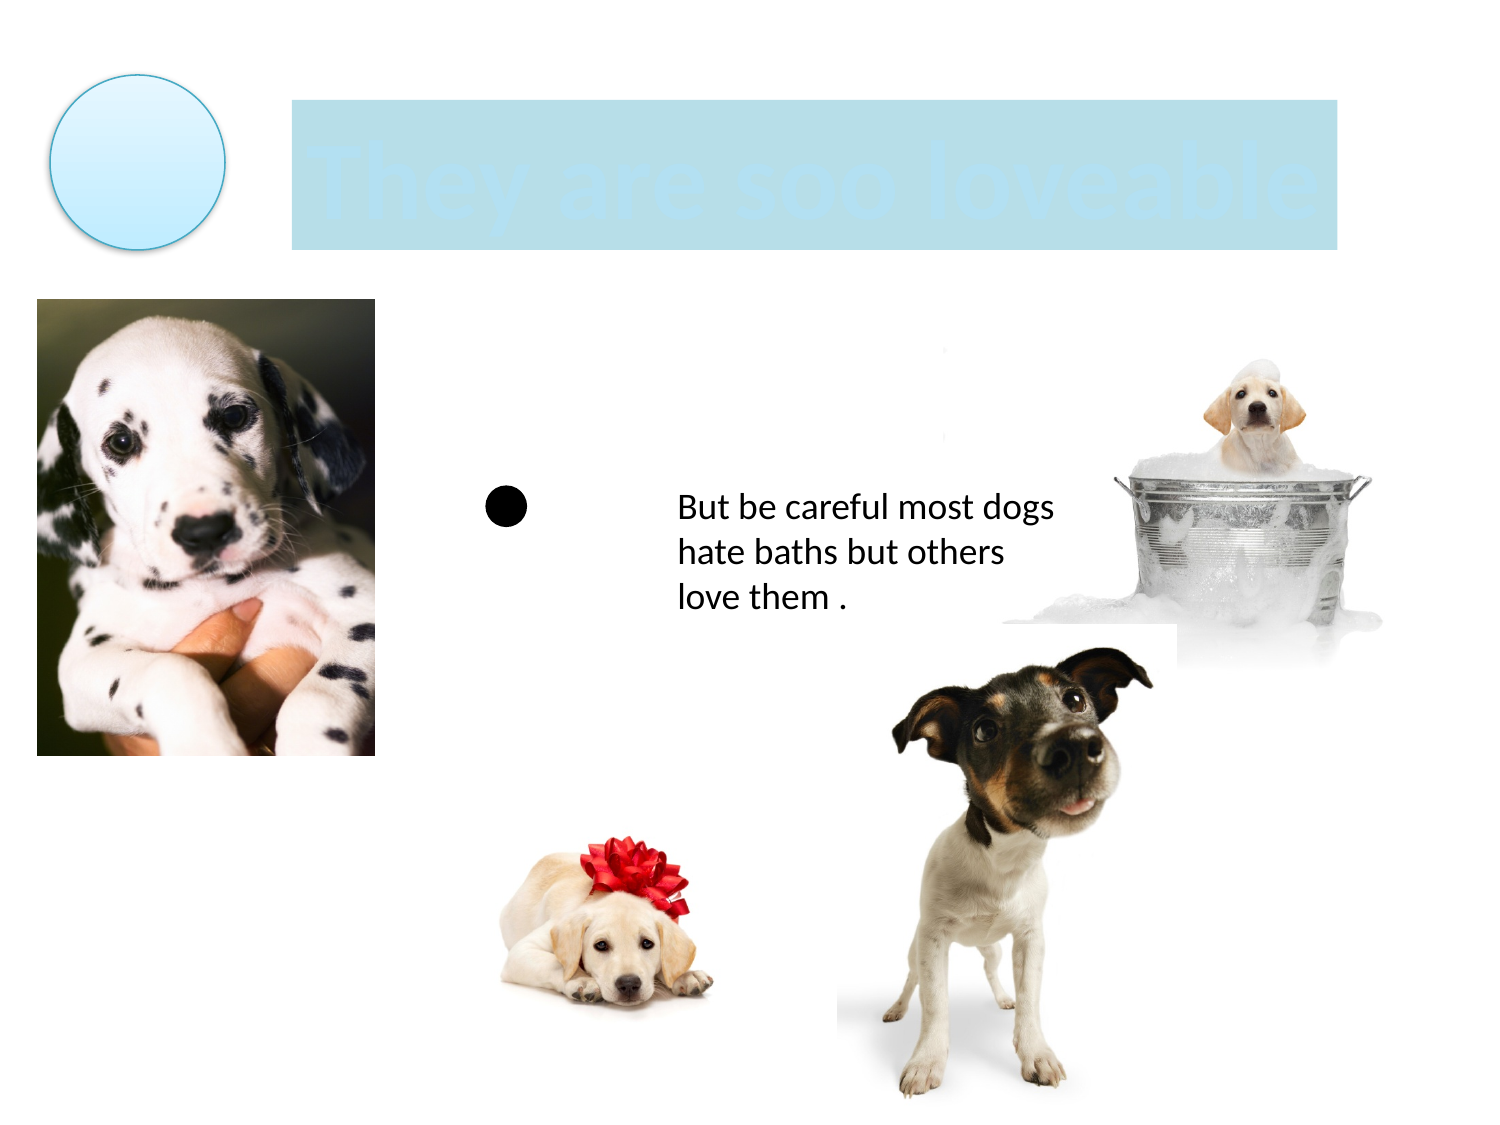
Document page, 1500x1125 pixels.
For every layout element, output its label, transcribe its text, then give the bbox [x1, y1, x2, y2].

picture [424, 749, 792, 1063]
text_box But be careful most dogs hate baths but others love them . [662, 474, 932, 625]
text_box [485, 485, 528, 528]
text_box They are soo loveable [291, 99, 1338, 250]
picture [37, 299, 376, 757]
picture [837, 299, 1500, 1125]
text_box [49, 74, 226, 251]
